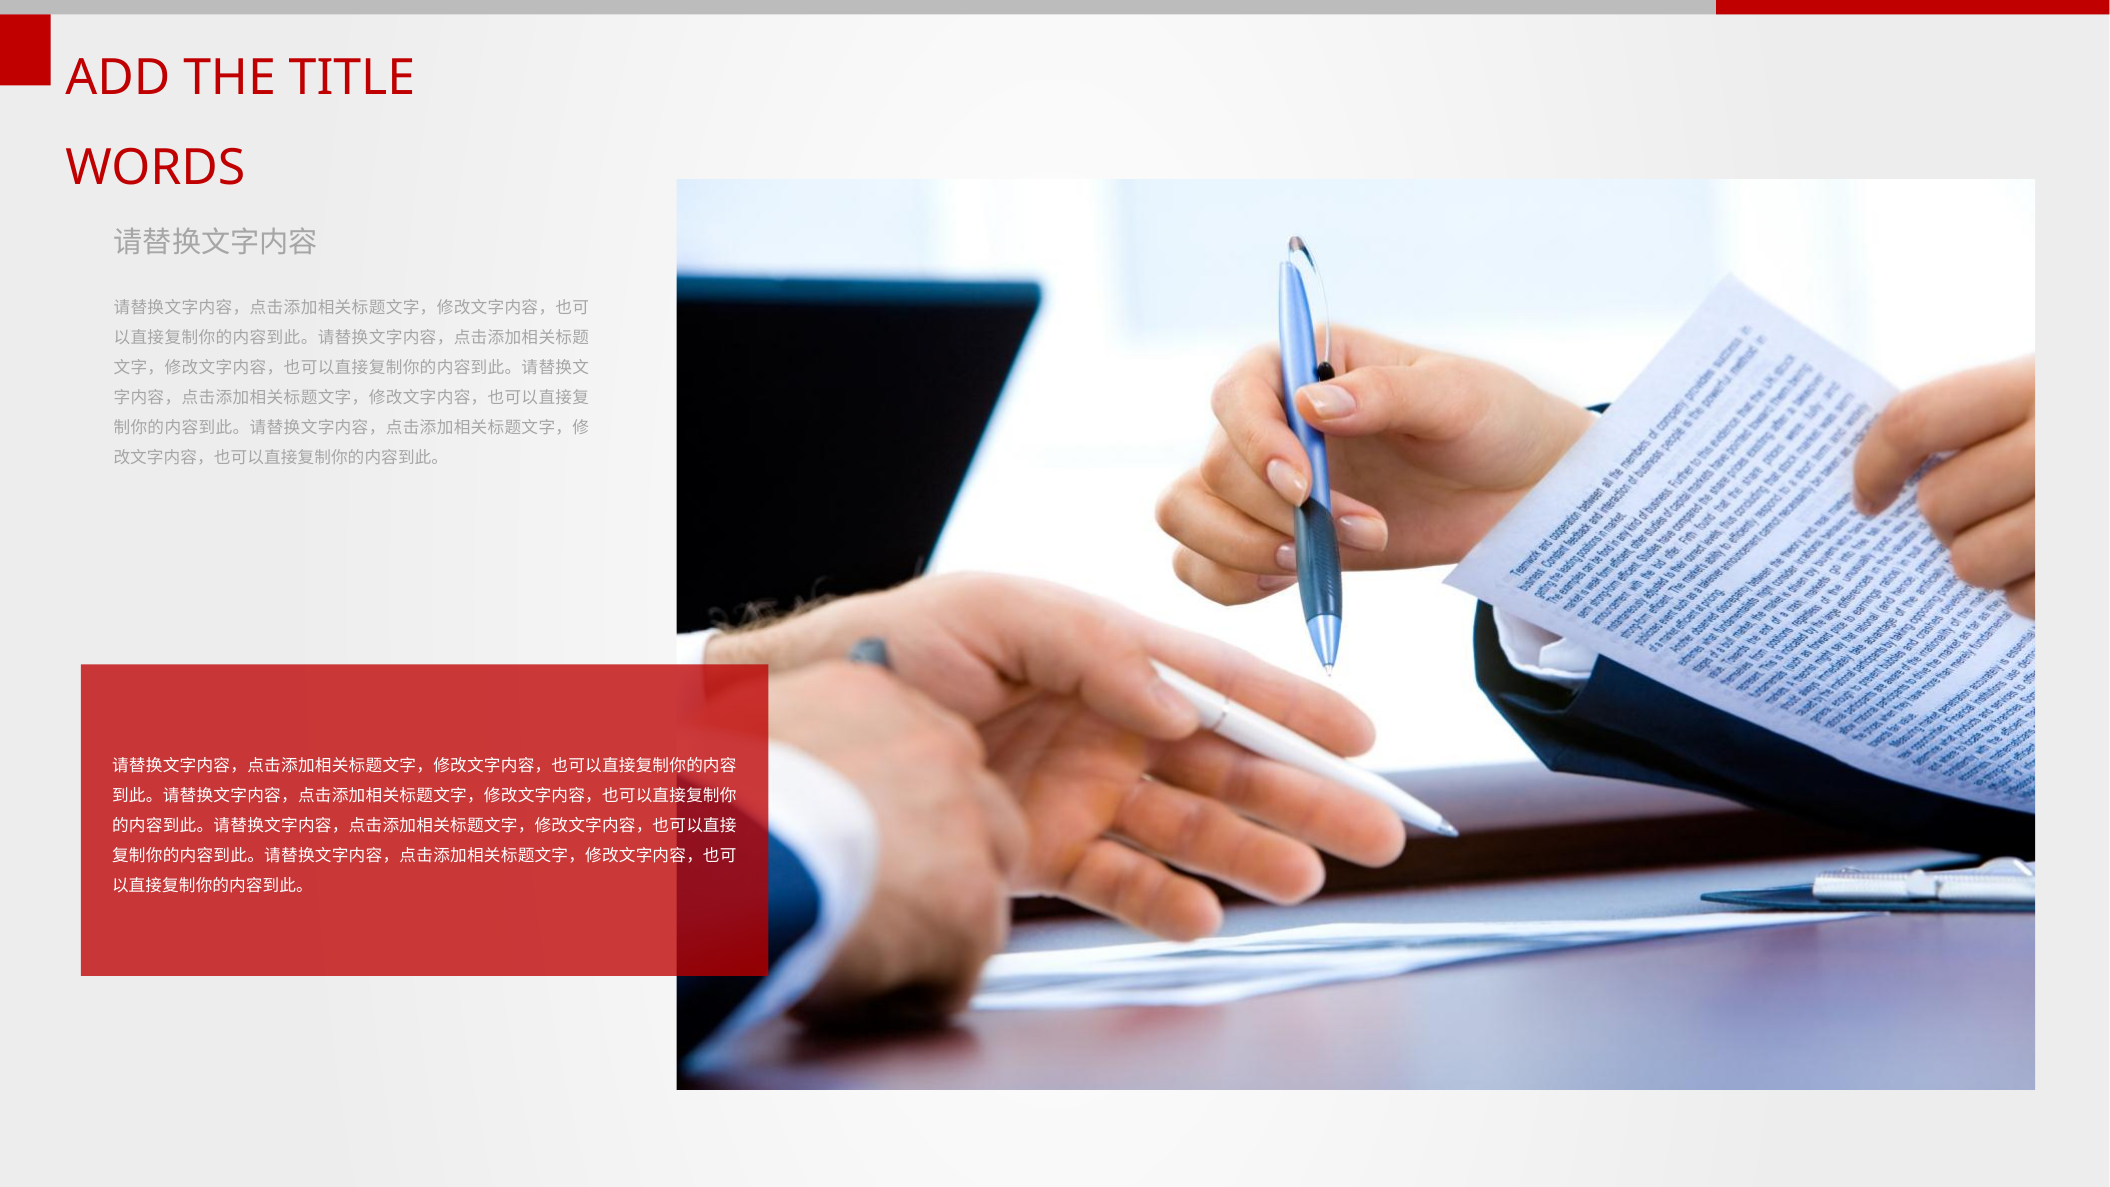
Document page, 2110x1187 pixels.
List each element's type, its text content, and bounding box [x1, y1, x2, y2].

text_box 请替换文字内容，点击添加相关标题文字，修改文字内容，也可以直接复制你的内容到此。请替换文字内容，点击添加相关标题文字，修改文字内容，也可以直接复制你的内容到此。请替换文字内容，点击添加相关标题文字，修改文字内容，也可以直接复制你的内容到此。请替换文字内容，点击添加相关标题文字，修改文字内容，也可以直接复制你的内容到此。 [80, 664, 769, 976]
text_box 请替换文字内容，点击添加相关标题文字，修改文字内容，也可以直接复制你的内容到此。请替换文字内容，点击添加相关标题文字，修改文字内容，也可以直接复制你的内容到此。请替换文字内容，点击添加相关标题文字，修改文字内容，也可以直接复制你的内容到此。请替换文字内容，点击添加相关标题文字，修改文字内容，也可以直接复制你的内容到此。 [97, 279, 606, 523]
text_box ADD THE TITLE WORDS [50, 15, 583, 202]
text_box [0, 0, 2110, 15]
text_box [0, 15, 50, 86]
picture [0, 15, 2110, 1187]
text_box 请替换文字内容 [97, 215, 403, 274]
text_box [676, 179, 2036, 1090]
